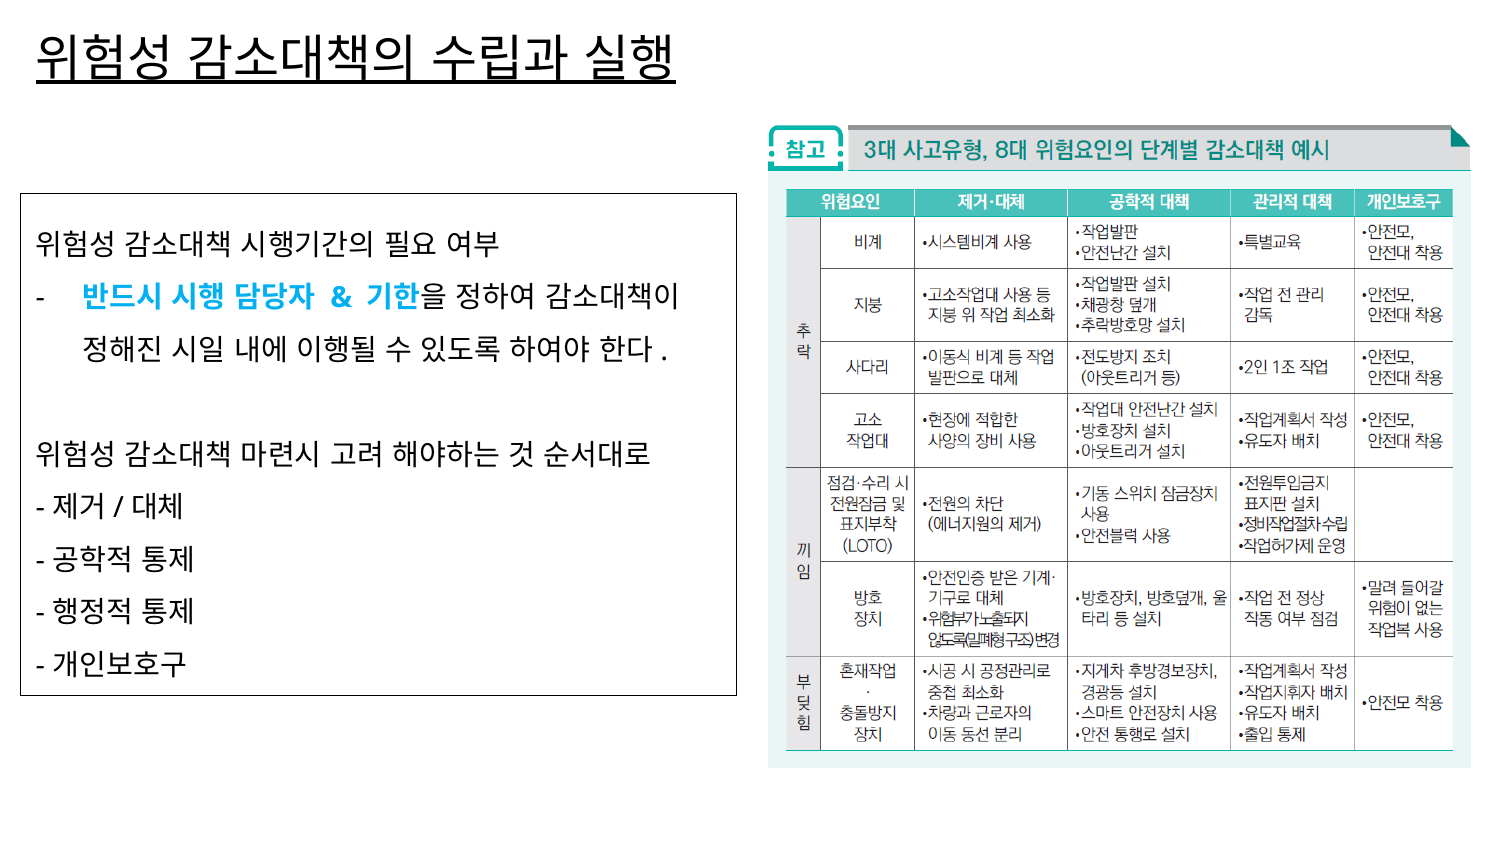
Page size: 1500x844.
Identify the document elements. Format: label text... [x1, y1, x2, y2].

title 위험성 감소대책의 수립과 실행 [20, 0, 718, 142]
picture [760, 119, 1480, 770]
text_box 위험성 감소대책 시행기간의 필요 여부 반드시 시행 담당자 & 기한을 정하여 감소대책이 정해진 시일 내에 이행될 수 있도록 하여야 한다. 위험성 감소대책 마련시 고려 해야하는 것 순서대로 -제거/대체 -공학적 통제 -행정적 통제 -개인보호구 [20, 193, 737, 696]
